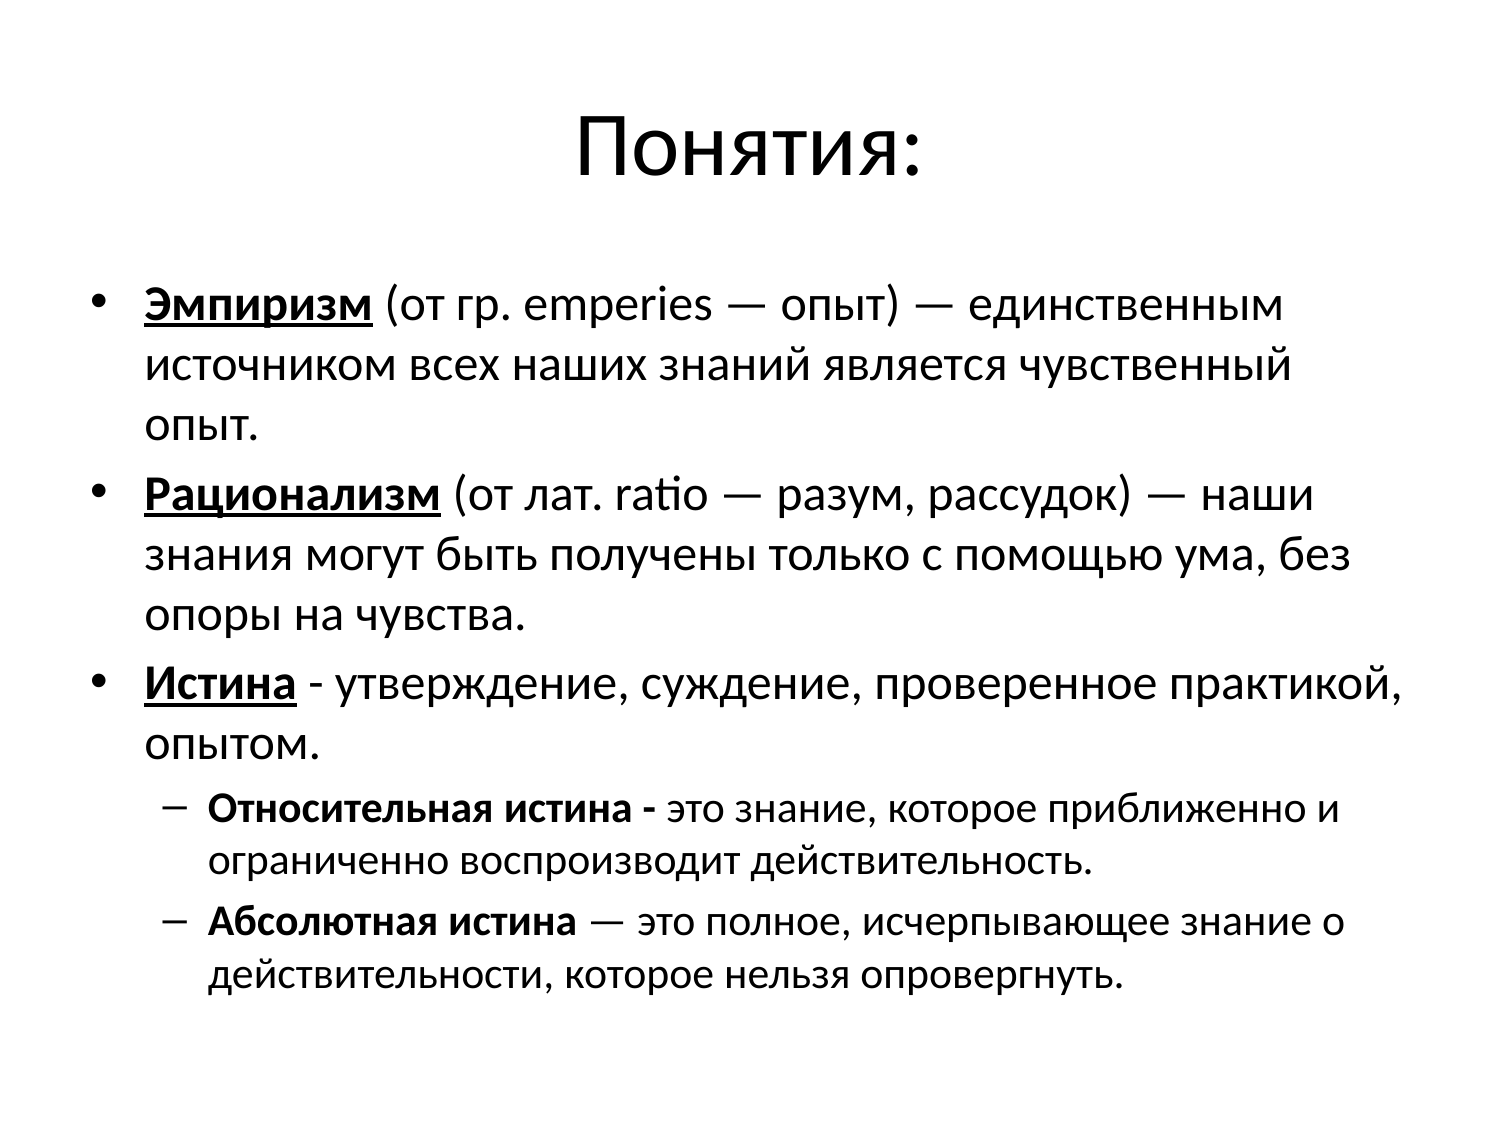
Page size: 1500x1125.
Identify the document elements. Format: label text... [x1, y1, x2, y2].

list Эмпиризм (от гр. emperies — опыт) — единственным источником всех наших знаний является чувственный опыт. Рационализм (от лат. ratio — разум, рассудок) — наши знания могут быть получены только с помощью ума, без опоры на чувства. Истина - утверждение, суждение, проверенное практикой, опытом. Относительная истина - это знание, которое приближенно и ограниченно воспроизводит действительность. Абсолютная истина — это полное, исчерпывающее знание о действительности, которое нельзя опровергнуть. [75, 262, 1425, 1005]
title Понятия: [75, 45, 1425, 233]
